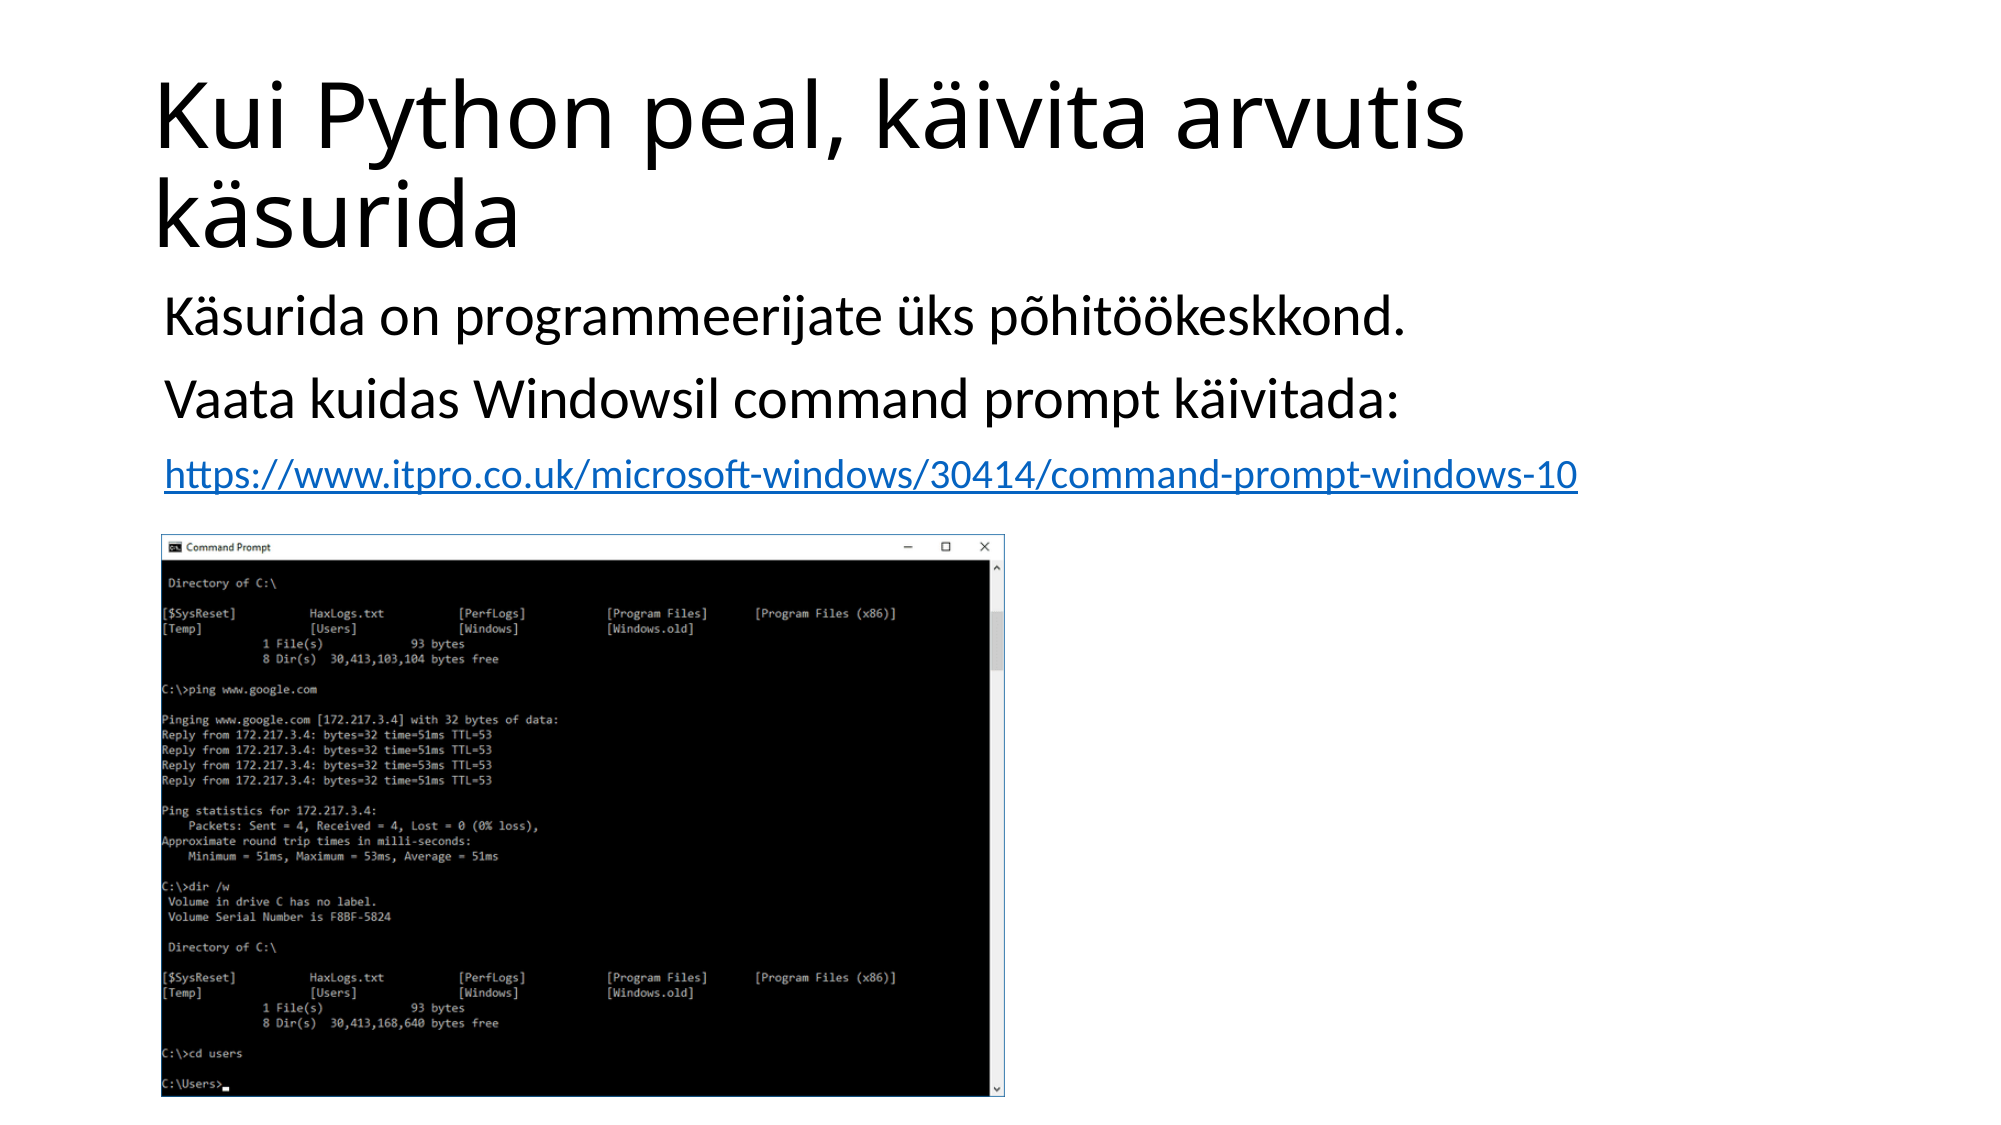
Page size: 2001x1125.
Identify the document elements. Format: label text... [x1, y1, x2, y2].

picture [161, 534, 1005, 1097]
list Käsurida on programmeerijate üks põhitöökeskkond. Vaata kuidas Windowsil command prompt käivitada: https://www.itpro.co.uk/microsoft-windows/30414/command-prompt-windows-10 [149, 277, 1673, 1020]
title Kui Python peal, käivita arvutis käsurida [137, 59, 1863, 278]
